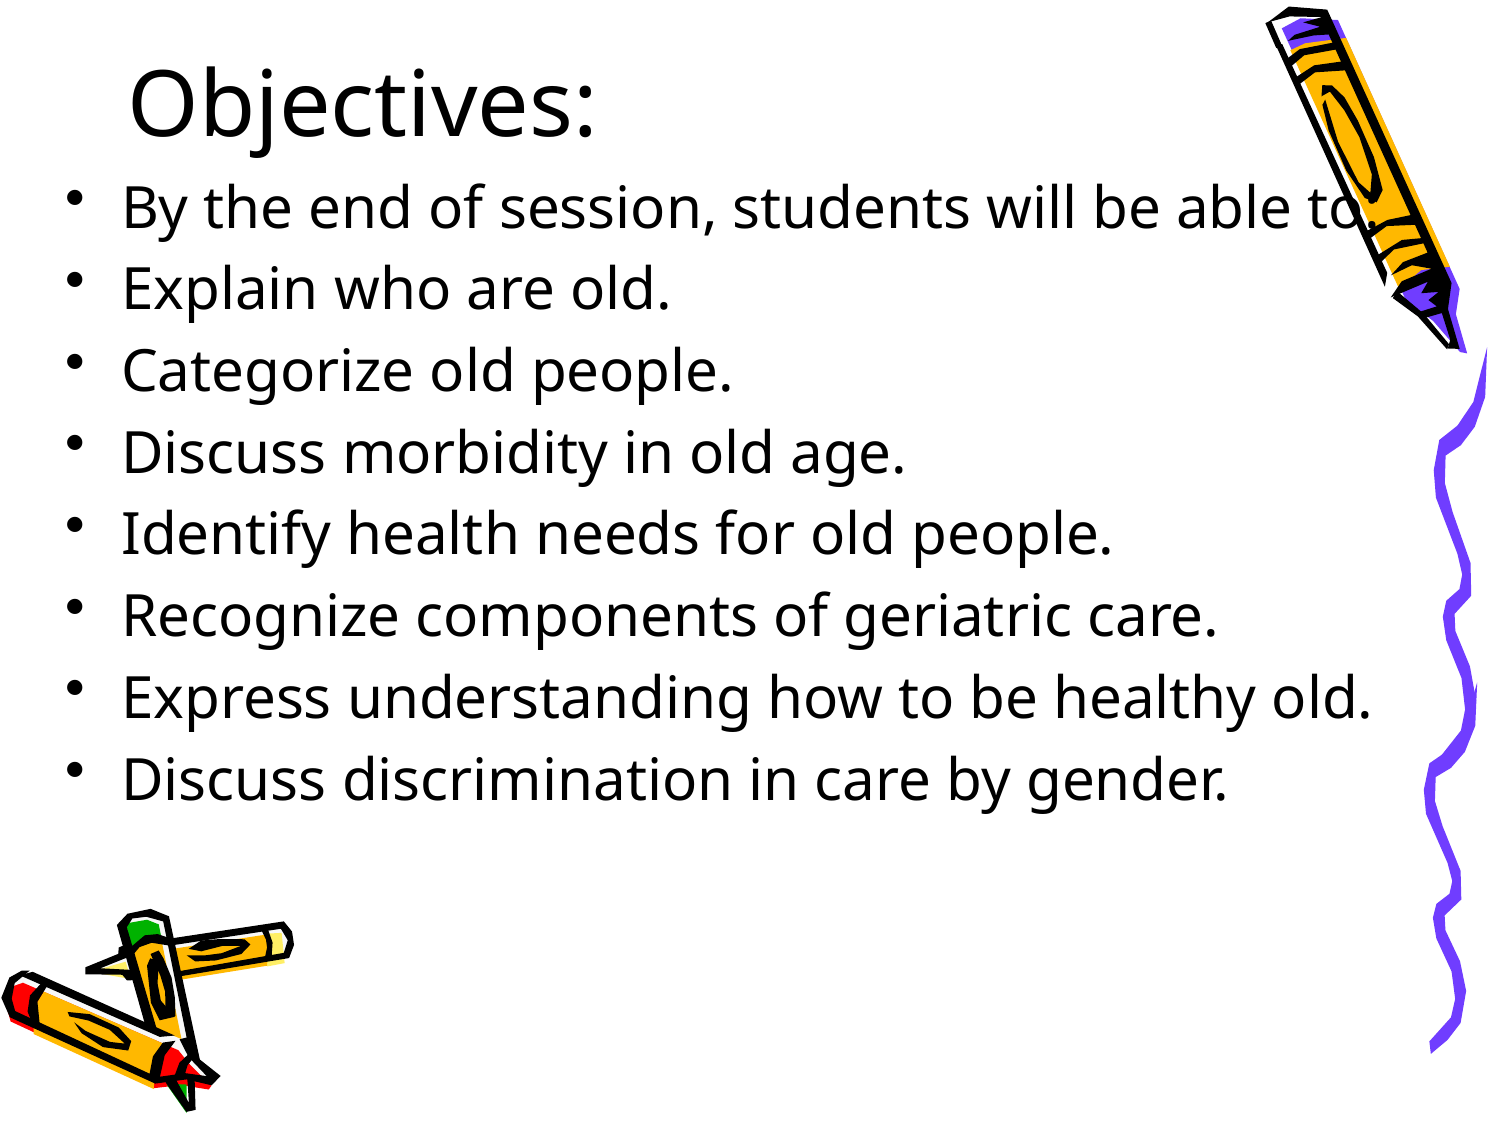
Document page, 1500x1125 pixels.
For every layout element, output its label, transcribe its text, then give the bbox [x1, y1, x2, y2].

list By the end of session, students will be able to: Explain who are old. Categorize old people. Discuss morbidity in old age. Identify health needs for old people. Recognize components of geriatric care. Express understanding how to be healthy old. Discuss discrimination in care by gender. [49, 162, 1438, 1051]
title Objectives: [112, 24, 1240, 162]
